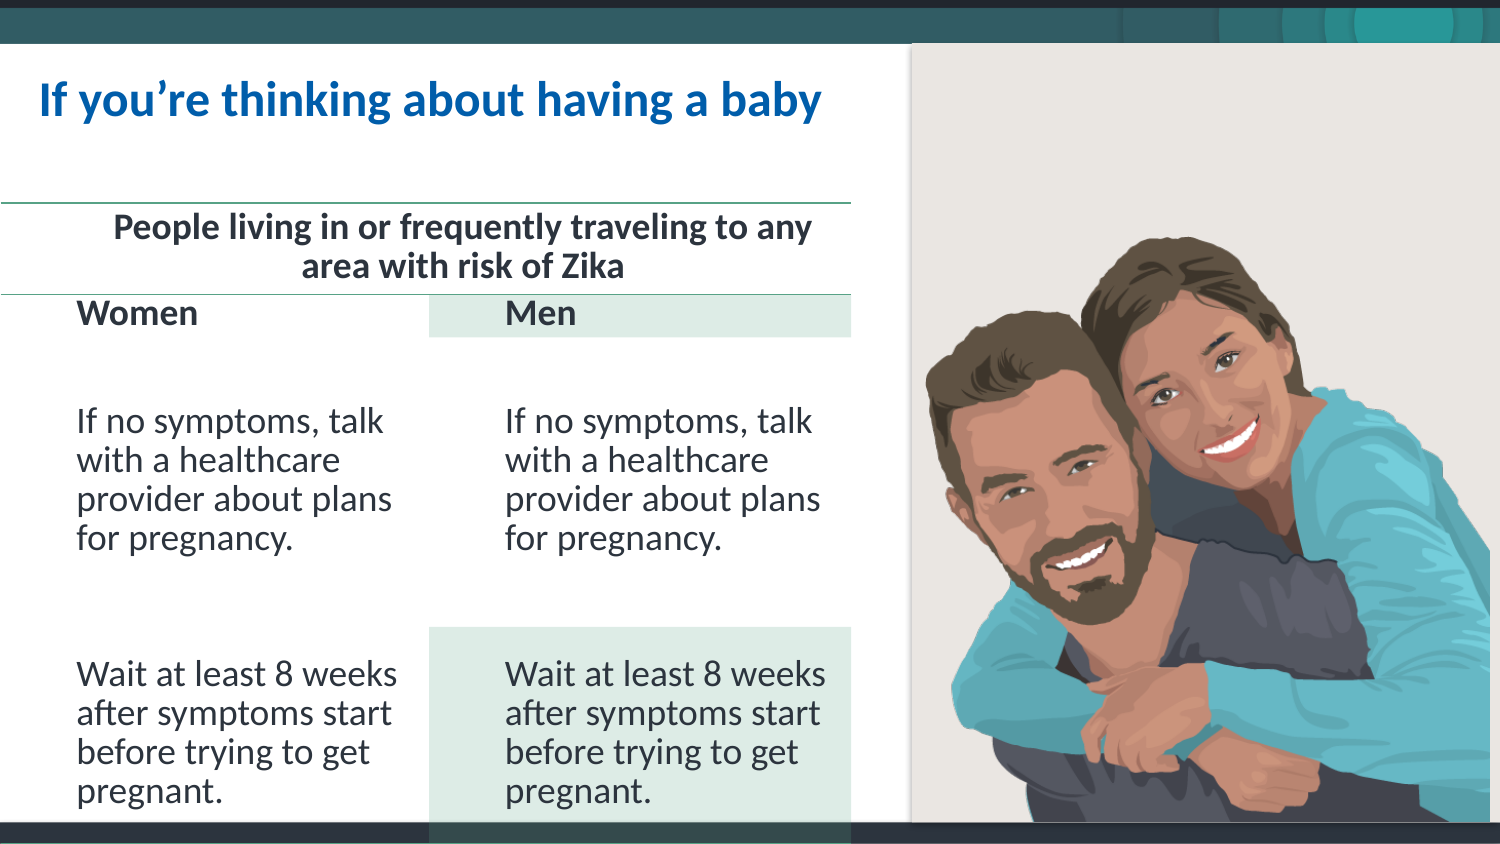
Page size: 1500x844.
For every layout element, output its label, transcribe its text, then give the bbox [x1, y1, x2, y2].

table_cell Wait at least 8 weeks after symptoms start before trying to get pregnant. [1, 627, 429, 843]
title If you’re thinking about having a baby [23, 59, 889, 211]
table_cell Wait at least 8 weeks after symptoms start before trying to get pregnant. [429, 627, 851, 843]
picture [924, 236, 1490, 823]
table_cell Men [429, 295, 851, 337]
table_cell If no symptoms, talk with a healthcare provider about plans for pregnancy. [429, 337, 851, 627]
table_header People living in or frequently traveling to any area with risk of Zika [1, 204, 851, 294]
table_cell If no symptoms, talk with a healthcare provider about plans for pregnancy. [1, 337, 429, 627]
picture [0, 0, 1500, 44]
table_cell Women [1, 295, 429, 337]
